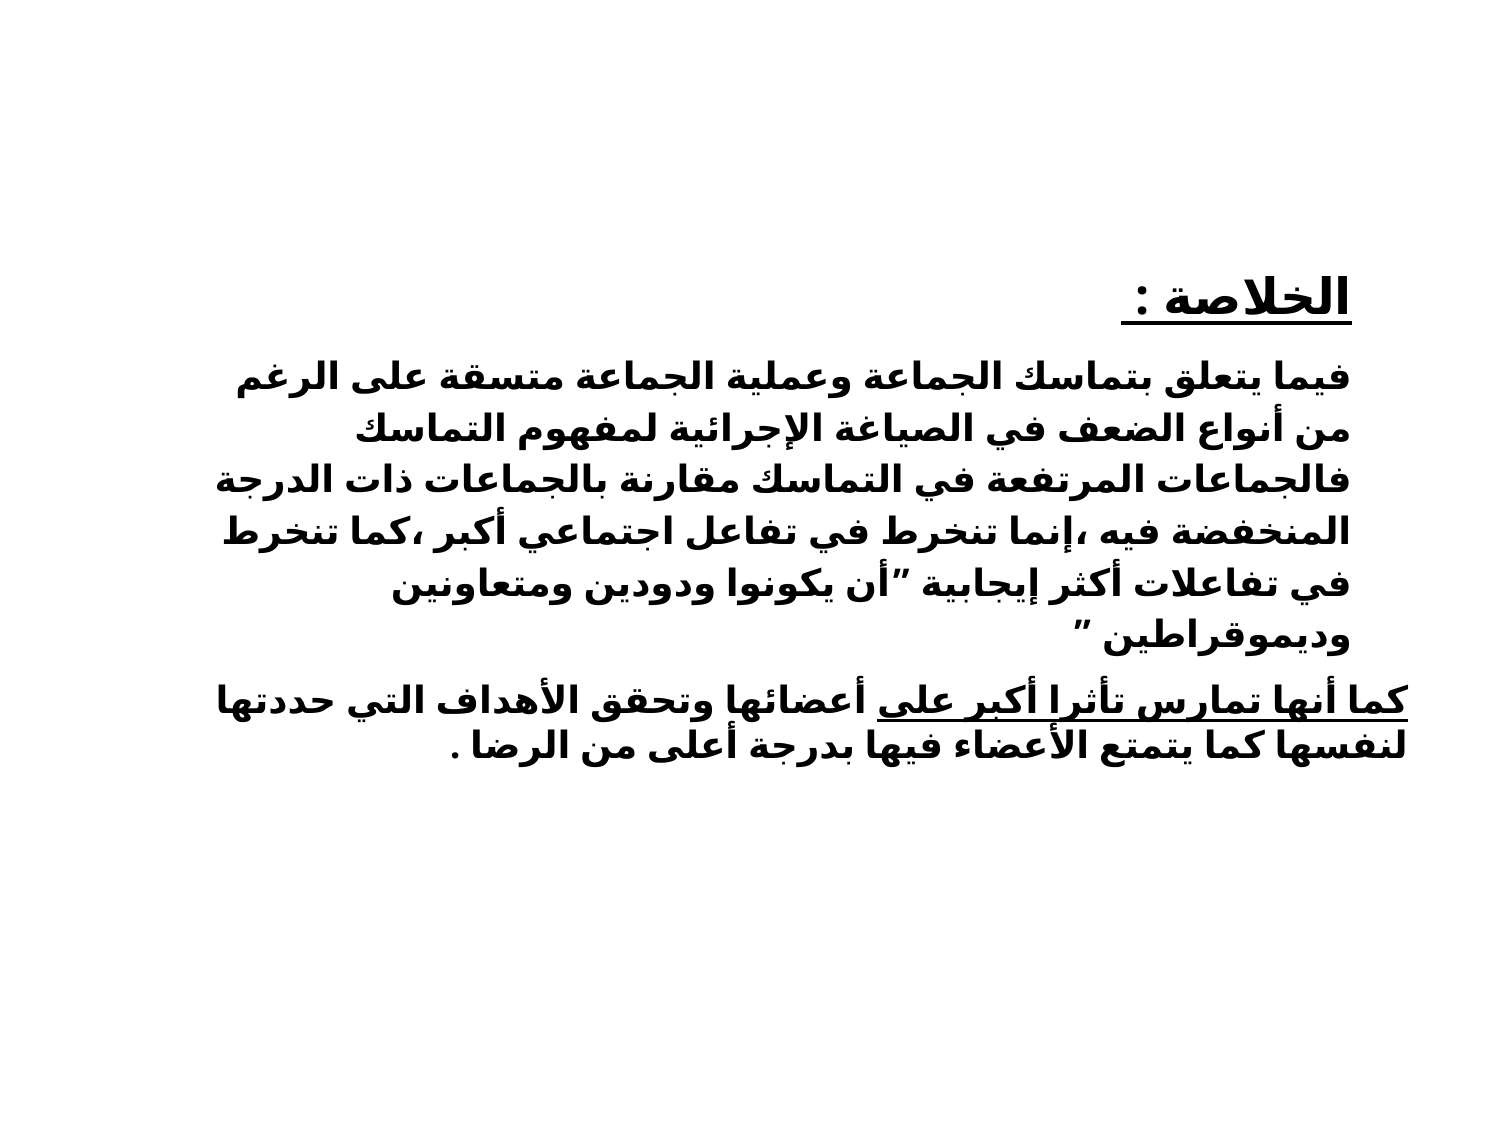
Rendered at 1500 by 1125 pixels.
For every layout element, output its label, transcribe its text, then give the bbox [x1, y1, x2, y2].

text_box الخلاصة : فيما يتعلق بتماسك الجماعة وعملية الجماعة متسقة على الرغم من أنواع الضعف في الصياغة الإجرائية لمفهوم التماسك فالجماعات المرتفعة في التماسك مقارنة بالجماعات ذات الدرجة المنخفضة فيه ،إنما تنخرط في تفاعل اجتماعي أكبر ،كما تنخرط في تفاعلات أكثر إيجابية ”أن يكونوا ودودين ومتعاونين وديموقراطين ” كما أنها تمارس تأثرا أكبر على أعضائها وتحقق الأهداف التي حددتها لنفسها كما يتمتع الأعضاء فيها بدرجة أعلى من الرضا . [159, 247, 1424, 774]
